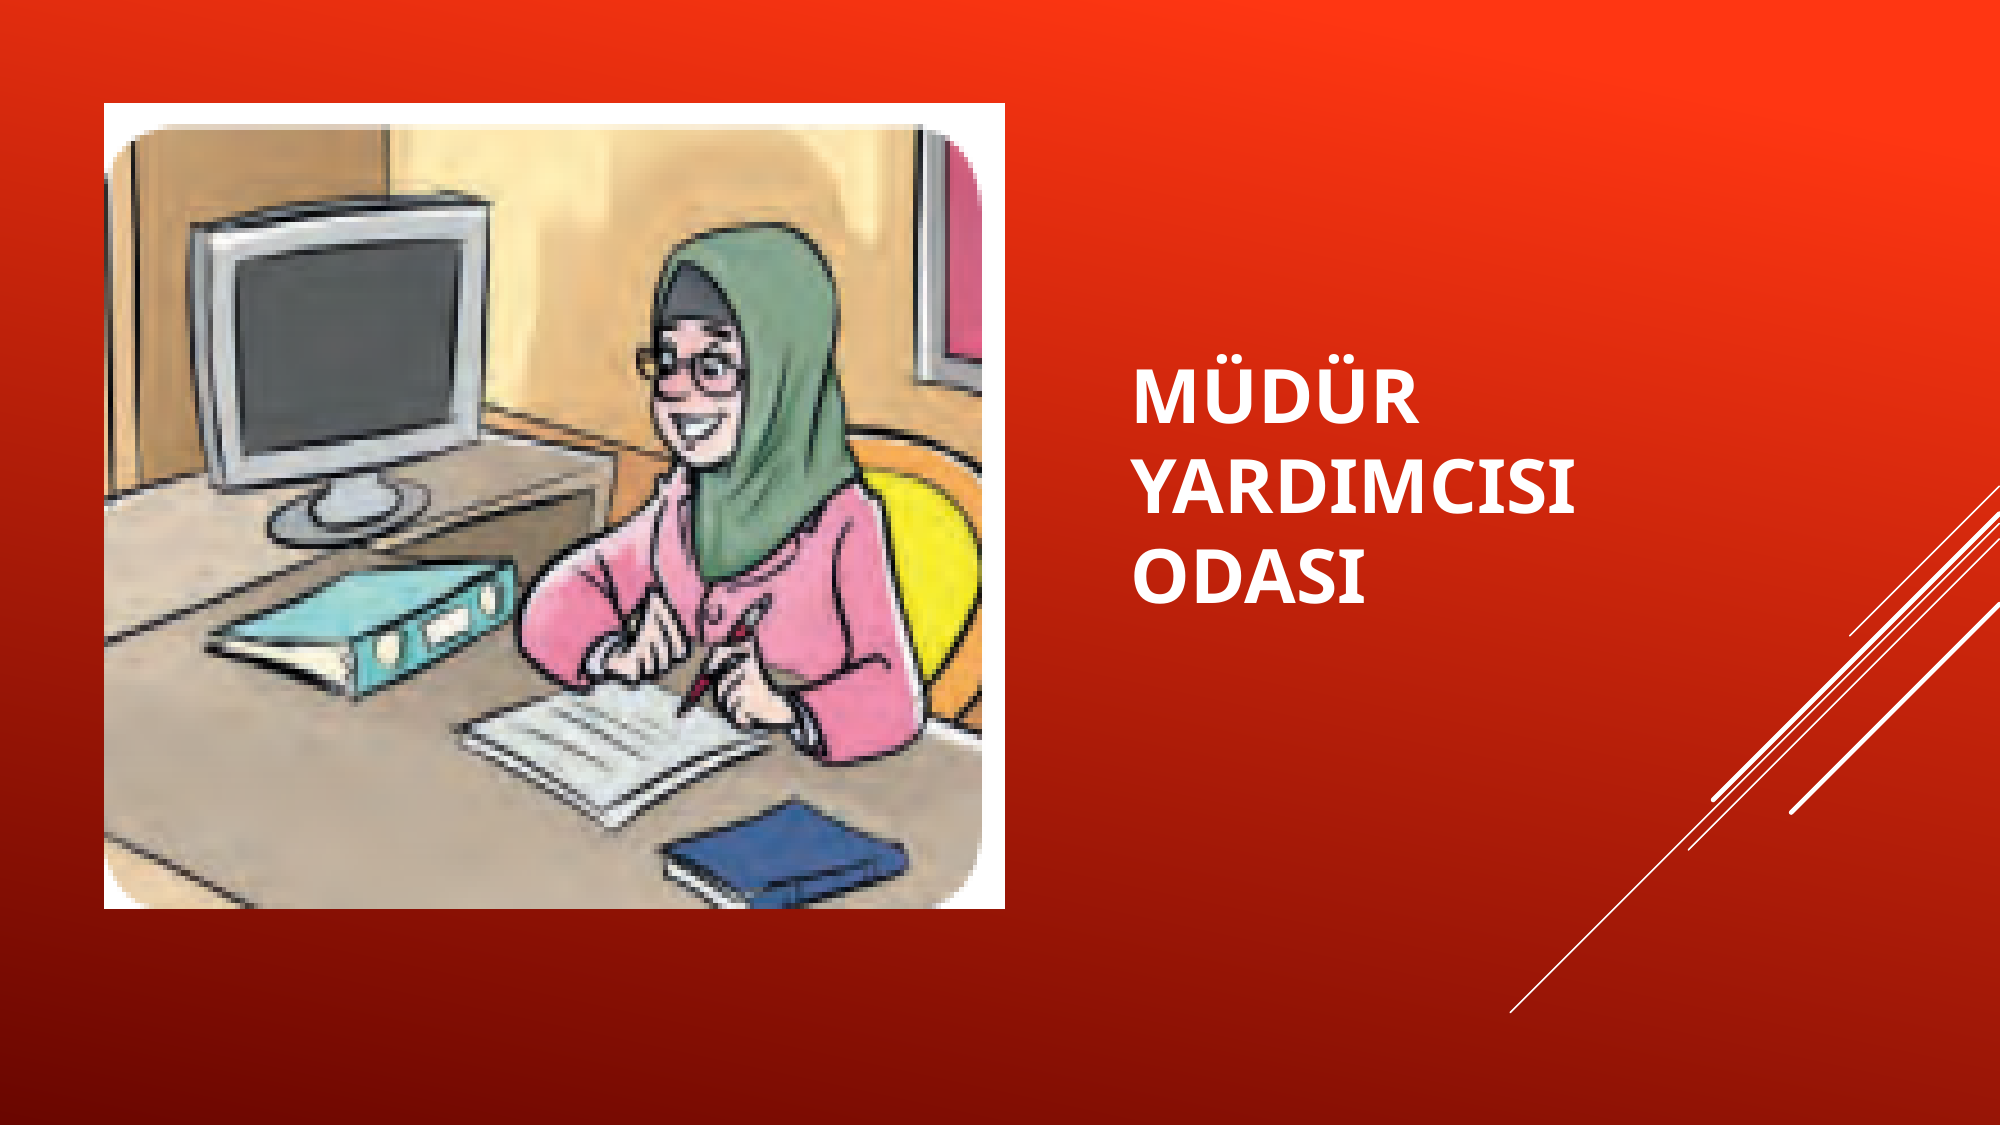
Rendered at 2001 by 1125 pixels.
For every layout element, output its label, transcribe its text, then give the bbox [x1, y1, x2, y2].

title MÜDÜR YARDIMCISI ODASI [1115, 133, 1944, 834]
picture [104, 103, 1007, 910]
